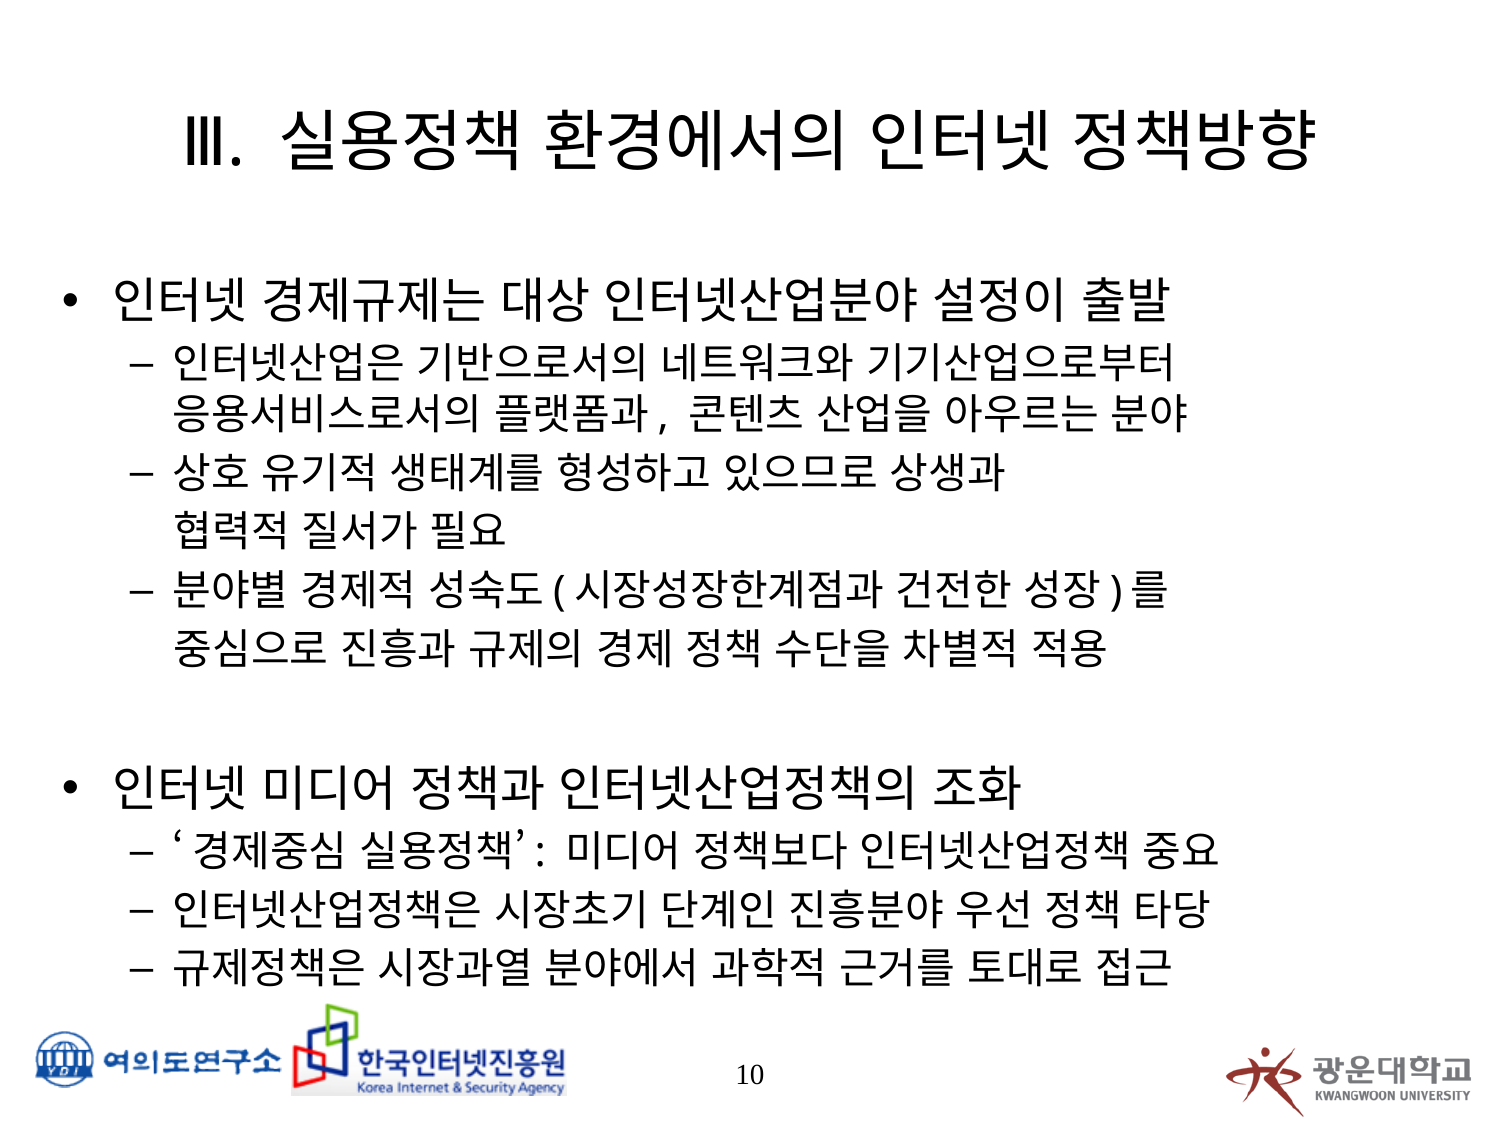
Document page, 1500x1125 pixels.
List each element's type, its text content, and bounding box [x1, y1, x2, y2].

title Ⅲ. 실용정책 환경에서의 인터넷 정책방향 [75, 45, 1425, 233]
picture [291, 1003, 567, 1096]
picture [1218, 1042, 1485, 1125]
picture [34, 1031, 283, 1088]
list 인터넷 경제규제는 대상 인터넷산업분야 설정이 출발 인터넷산업은 기반으로서의 네트워크와 기기산업으로부터 응용서비스로서의 플랫폼과, 콘텐츠 산업을 아우르는 분야 상호 유기적 생태계를 형성하고 있으므로 상생과 협력적 질서가 필요 분야별 경제적 성숙도(시장성장한계점과 건전한 성장)를 중심으로 진흥과 규제의 경제 정책 수단을 차별적 적용 인터넷 미디어 정책과 인터넷산업정책의 조화 ‘경제중심 실용정책’: 미디어 정책보다 인터넷산업정책 중요 인터넷산업정책은 시장초기 단계인 진흥분야 우선 정책 타당 규제정책은 시장과열 분야에서 과학적 근거를 토대로 접근 [46, 262, 1454, 1005]
footer 10 [568, 1042, 988, 1103]
